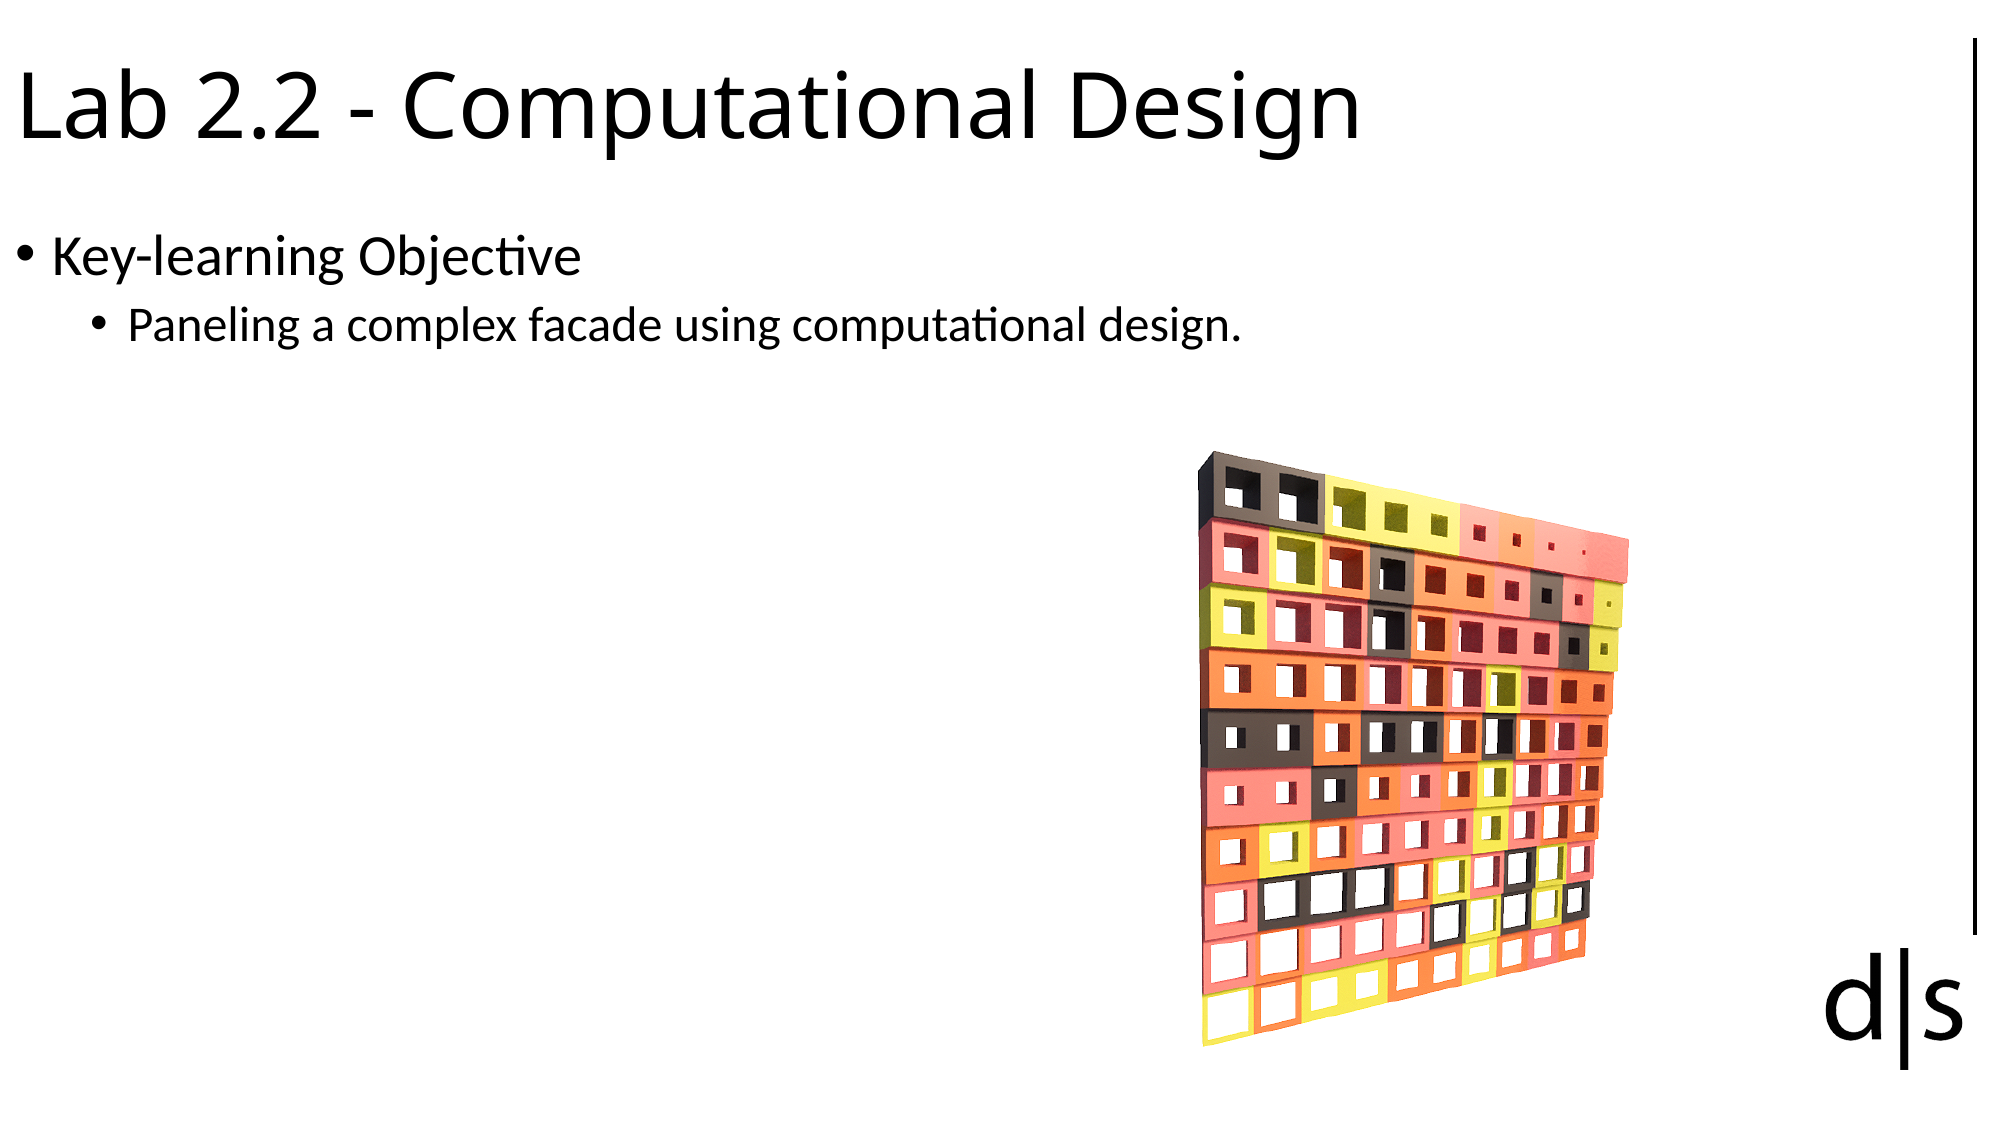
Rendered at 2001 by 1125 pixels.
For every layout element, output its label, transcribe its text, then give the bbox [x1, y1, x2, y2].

list Key-learning Objective Paneling a complex facade using computational design. [0, 217, 1974, 1088]
title Lab 2.2 - Computational Design [0, 0, 1989, 218]
picture [1120, 430, 1765, 1075]
